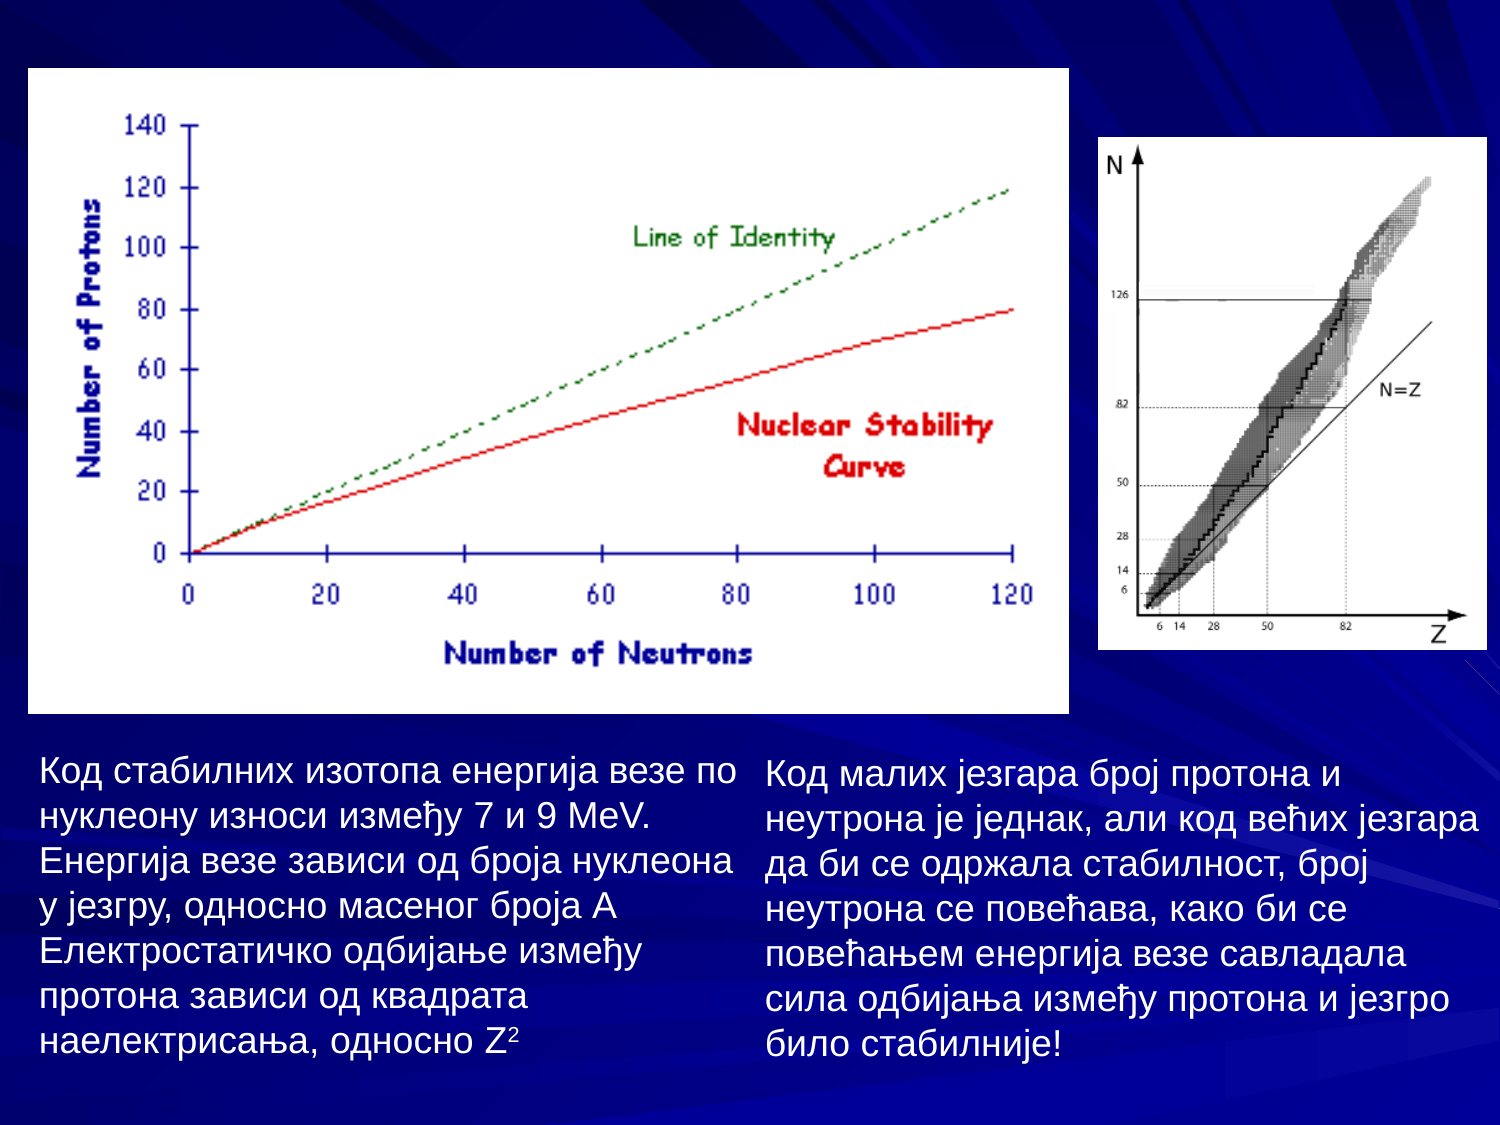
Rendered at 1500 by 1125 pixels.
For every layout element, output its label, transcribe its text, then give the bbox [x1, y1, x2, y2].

text_box Код малих језгара број протона и неутрона је једнак, али код већих језгара да би се одржала стабилност, број неутрона се повећава, како би се повећањем енергија везе савладала сила одбијања између протона и језгро било стабилније! [749, 741, 1500, 1072]
text_box Код стабилних изотопа енергија везе по нуклеону износи између 7 и 9 MeV. Енергија везе зависи од броја нуклеона у језгру, односно масеног броја А Електростатичко одбијање између протона зависи од квадрата наелектрисања, односно Z2 [24, 738, 755, 1069]
picture [28, 68, 1069, 715]
picture [1097, 137, 1488, 651]
